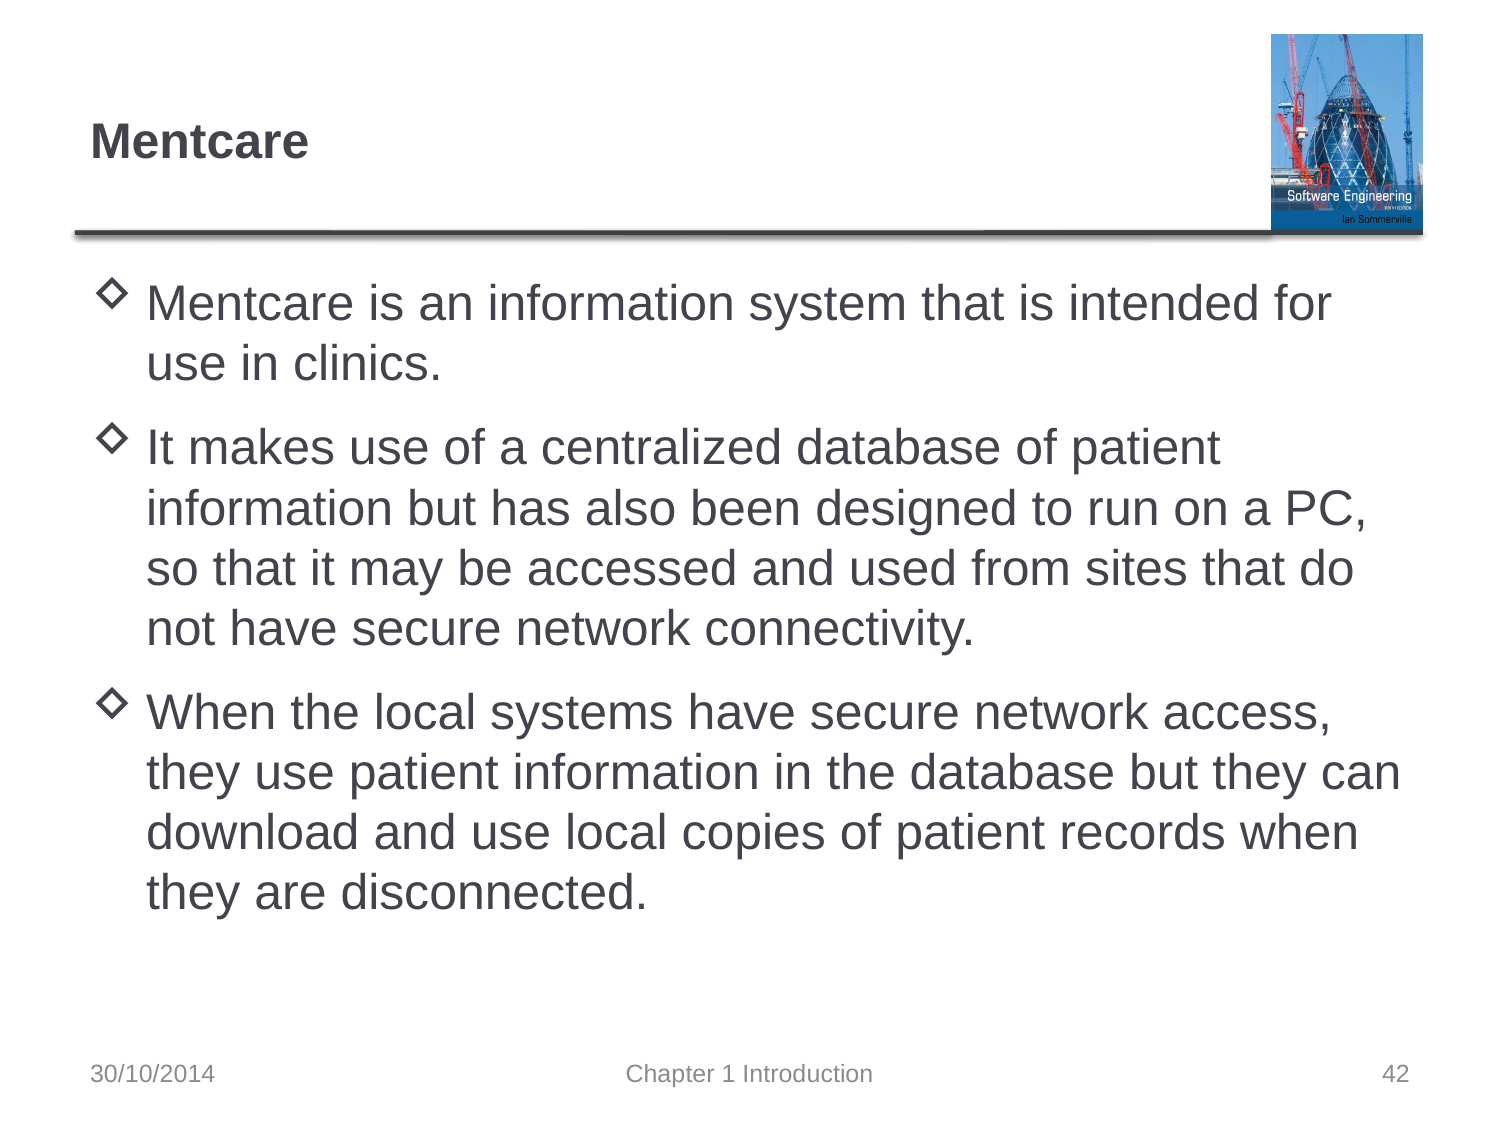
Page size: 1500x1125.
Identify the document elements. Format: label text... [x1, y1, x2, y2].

list Mentcare is an information system that is intended for use in clinics. It makes use of a centralized database of patient information but has also been designed to run on a PC, so that it may be accessed and used from sites that do not have secure network connectivity. When the local systems have secure network access, they use patient information in the database but they can download and use local copies of patient records when they are disconnected. [75, 262, 1425, 1005]
picture [1271, 34, 1423, 230]
title Mentcare [74, 44, 1272, 233]
footer Chapter 1 Introduction [512, 1042, 988, 1103]
slide_number 42 [1074, 1042, 1425, 1103]
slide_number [75, 1042, 425, 1103]
